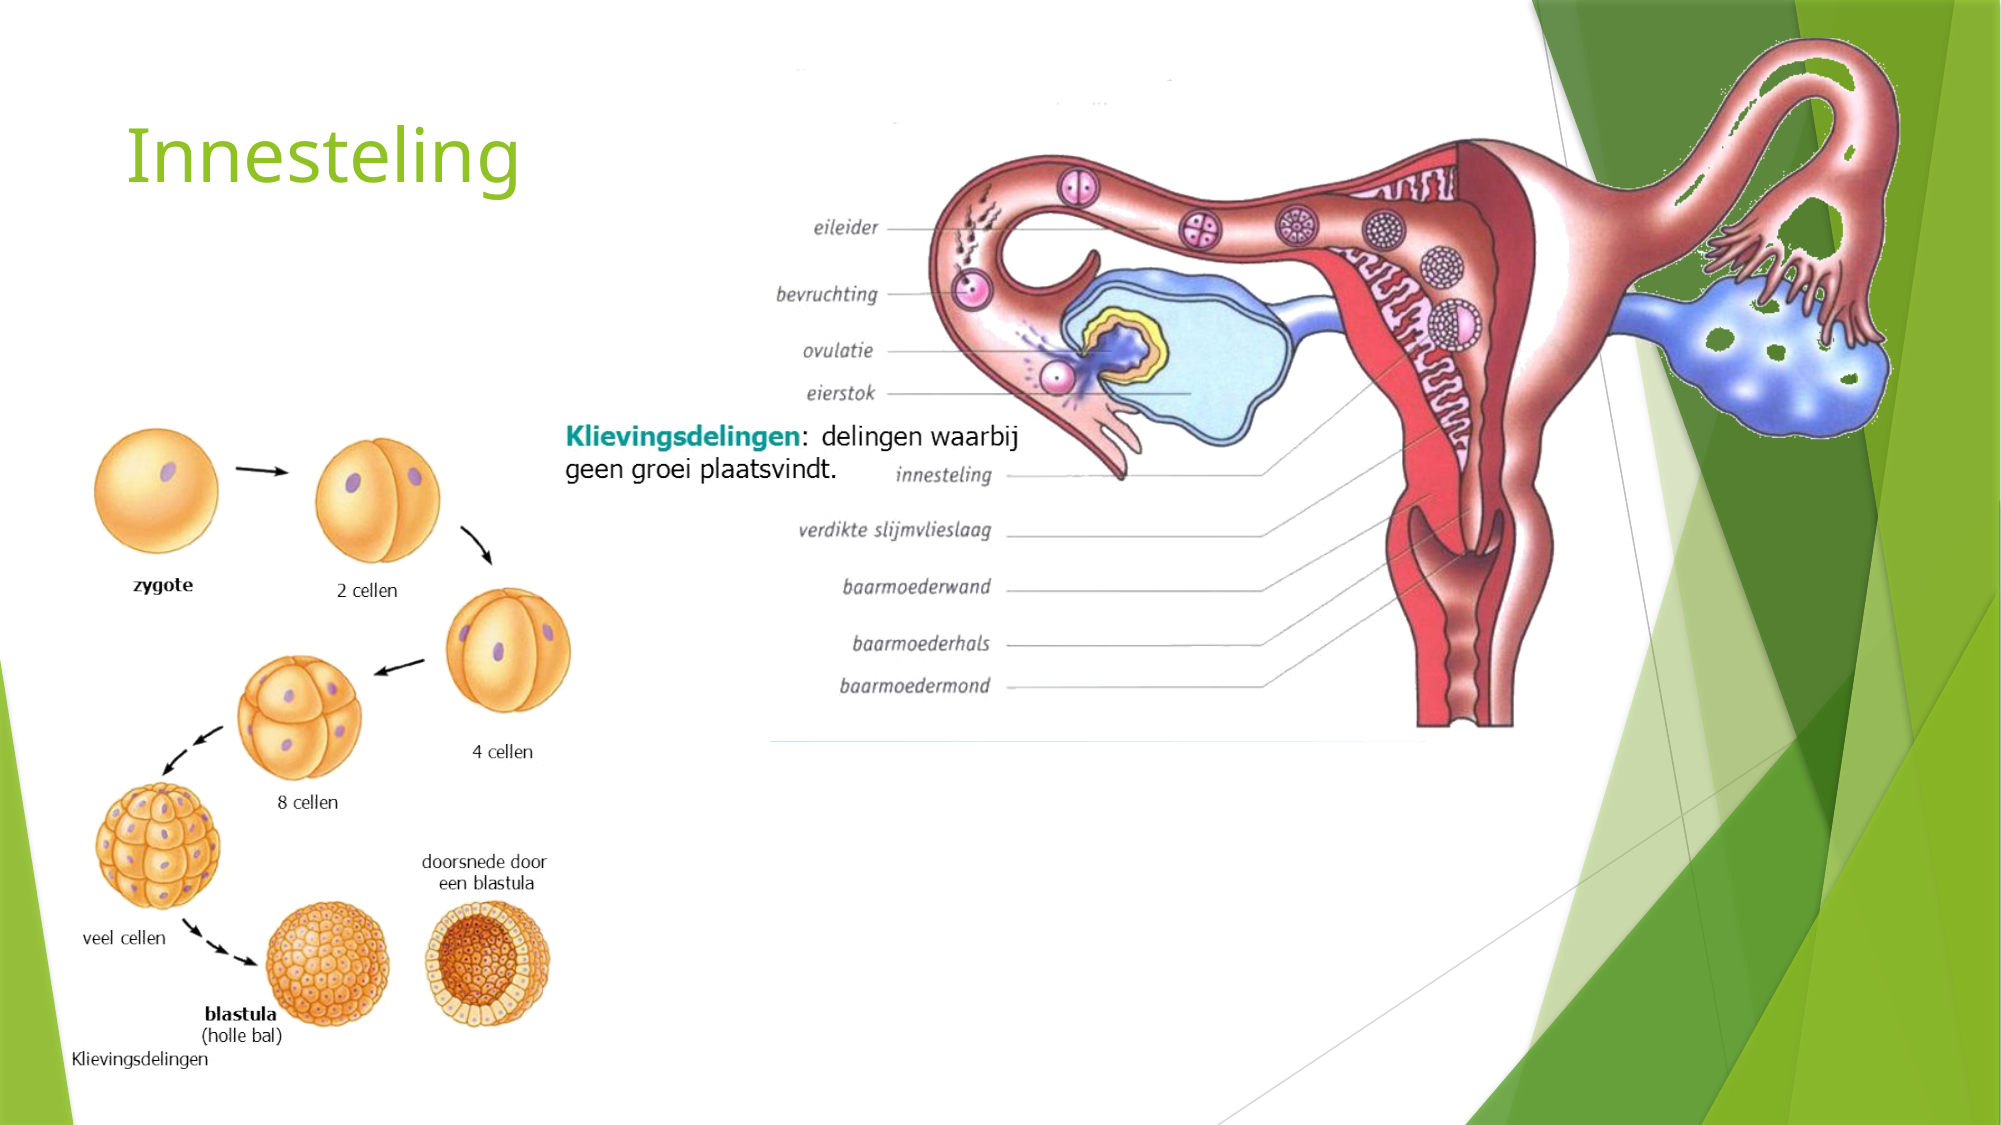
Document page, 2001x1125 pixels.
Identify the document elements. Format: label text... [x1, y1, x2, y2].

title Innesteling [111, 99, 765, 317]
picture [0, 37, 1905, 1098]
